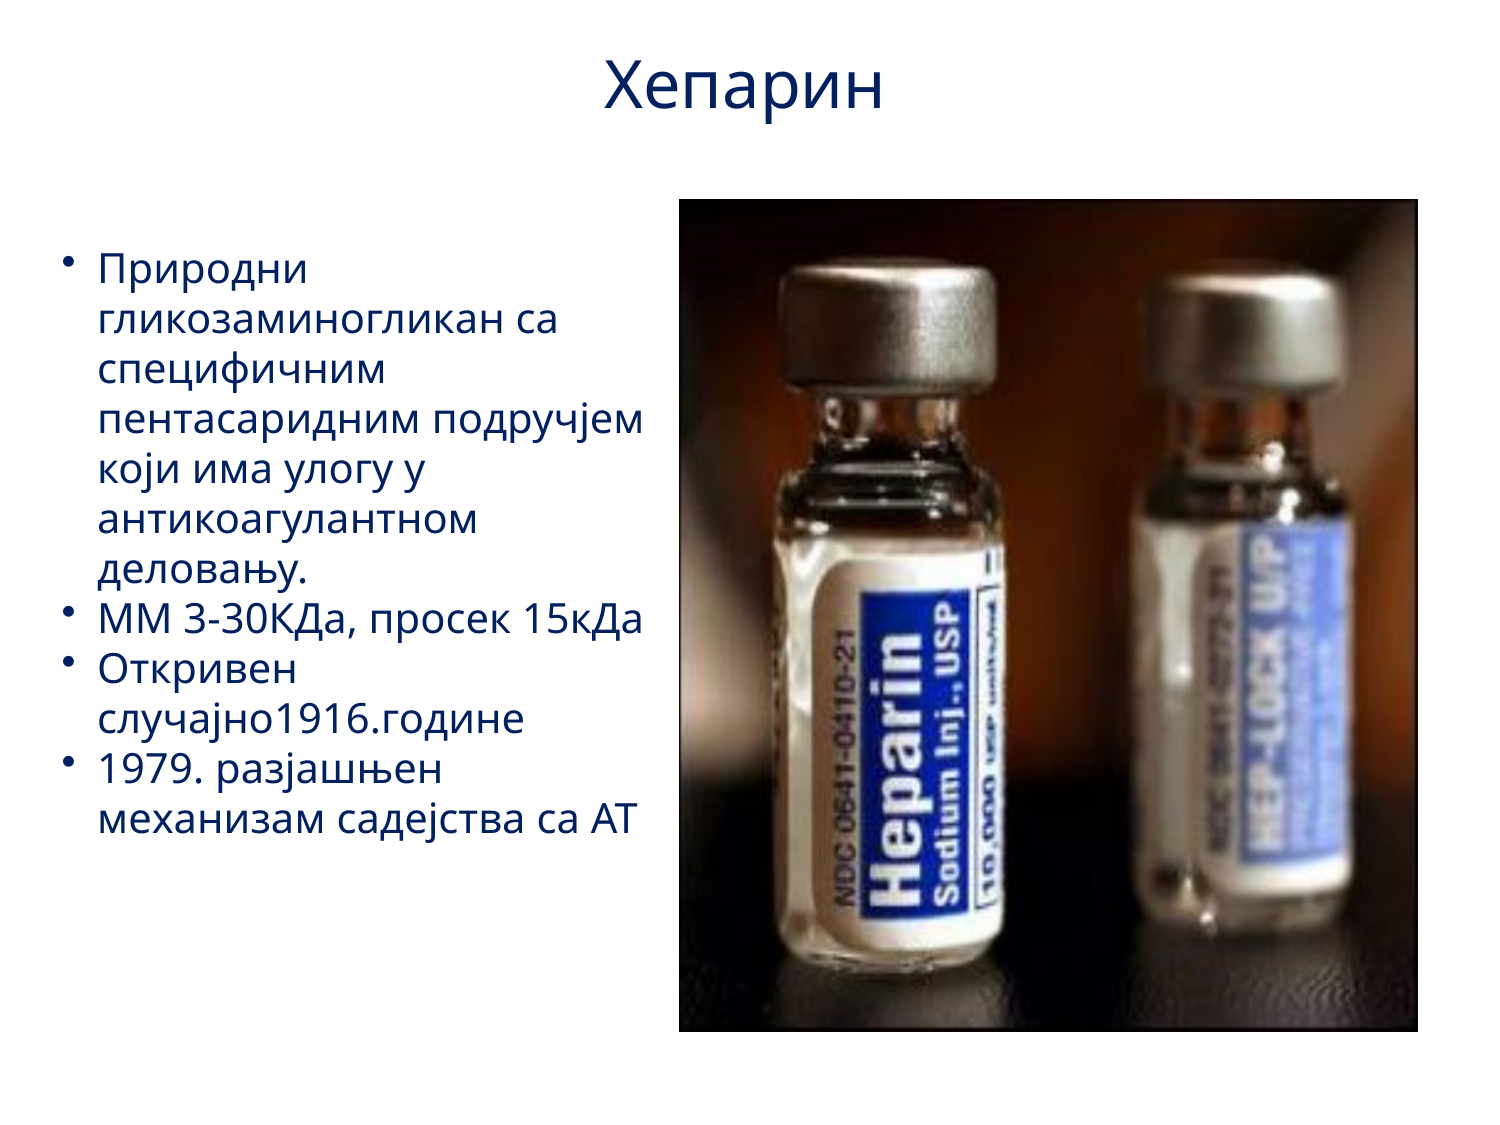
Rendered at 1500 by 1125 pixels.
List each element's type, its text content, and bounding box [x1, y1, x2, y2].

text_box Природни гликозаминогликан са специфичним пентасаридним подручјем који има улогу у антикоагулантном деловању. ММ 3-30КДа, просек 15кДа Откривен случајно1916.године 1979. разјашњен механизам садејства са АТ [46, 234, 674, 850]
title Хепарин [70, 0, 1421, 164]
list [679, 198, 1419, 1032]
